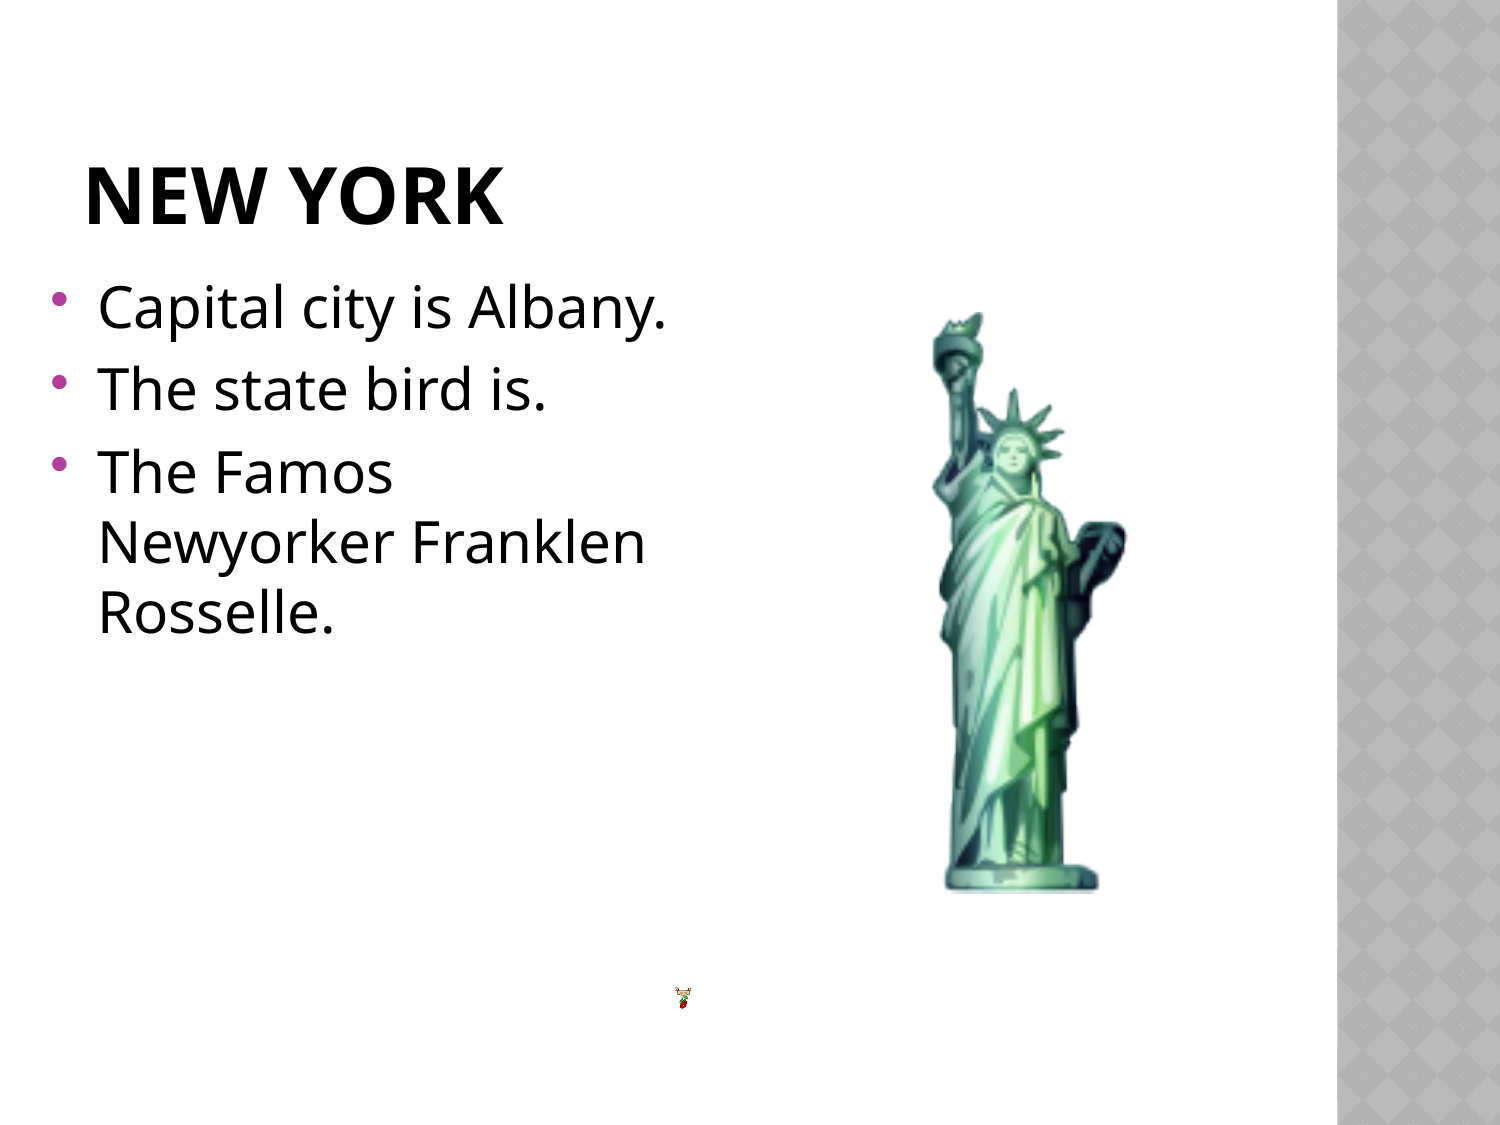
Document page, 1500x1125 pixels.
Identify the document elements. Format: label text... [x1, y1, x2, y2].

picture [674, 987, 692, 1010]
list Capital city is Albany. The state bird is. The Famos Newyorker Franklen Rosselle. [37, 262, 692, 1125]
picture [711, 312, 1291, 895]
title nEW york [75, 52, 1263, 240]
